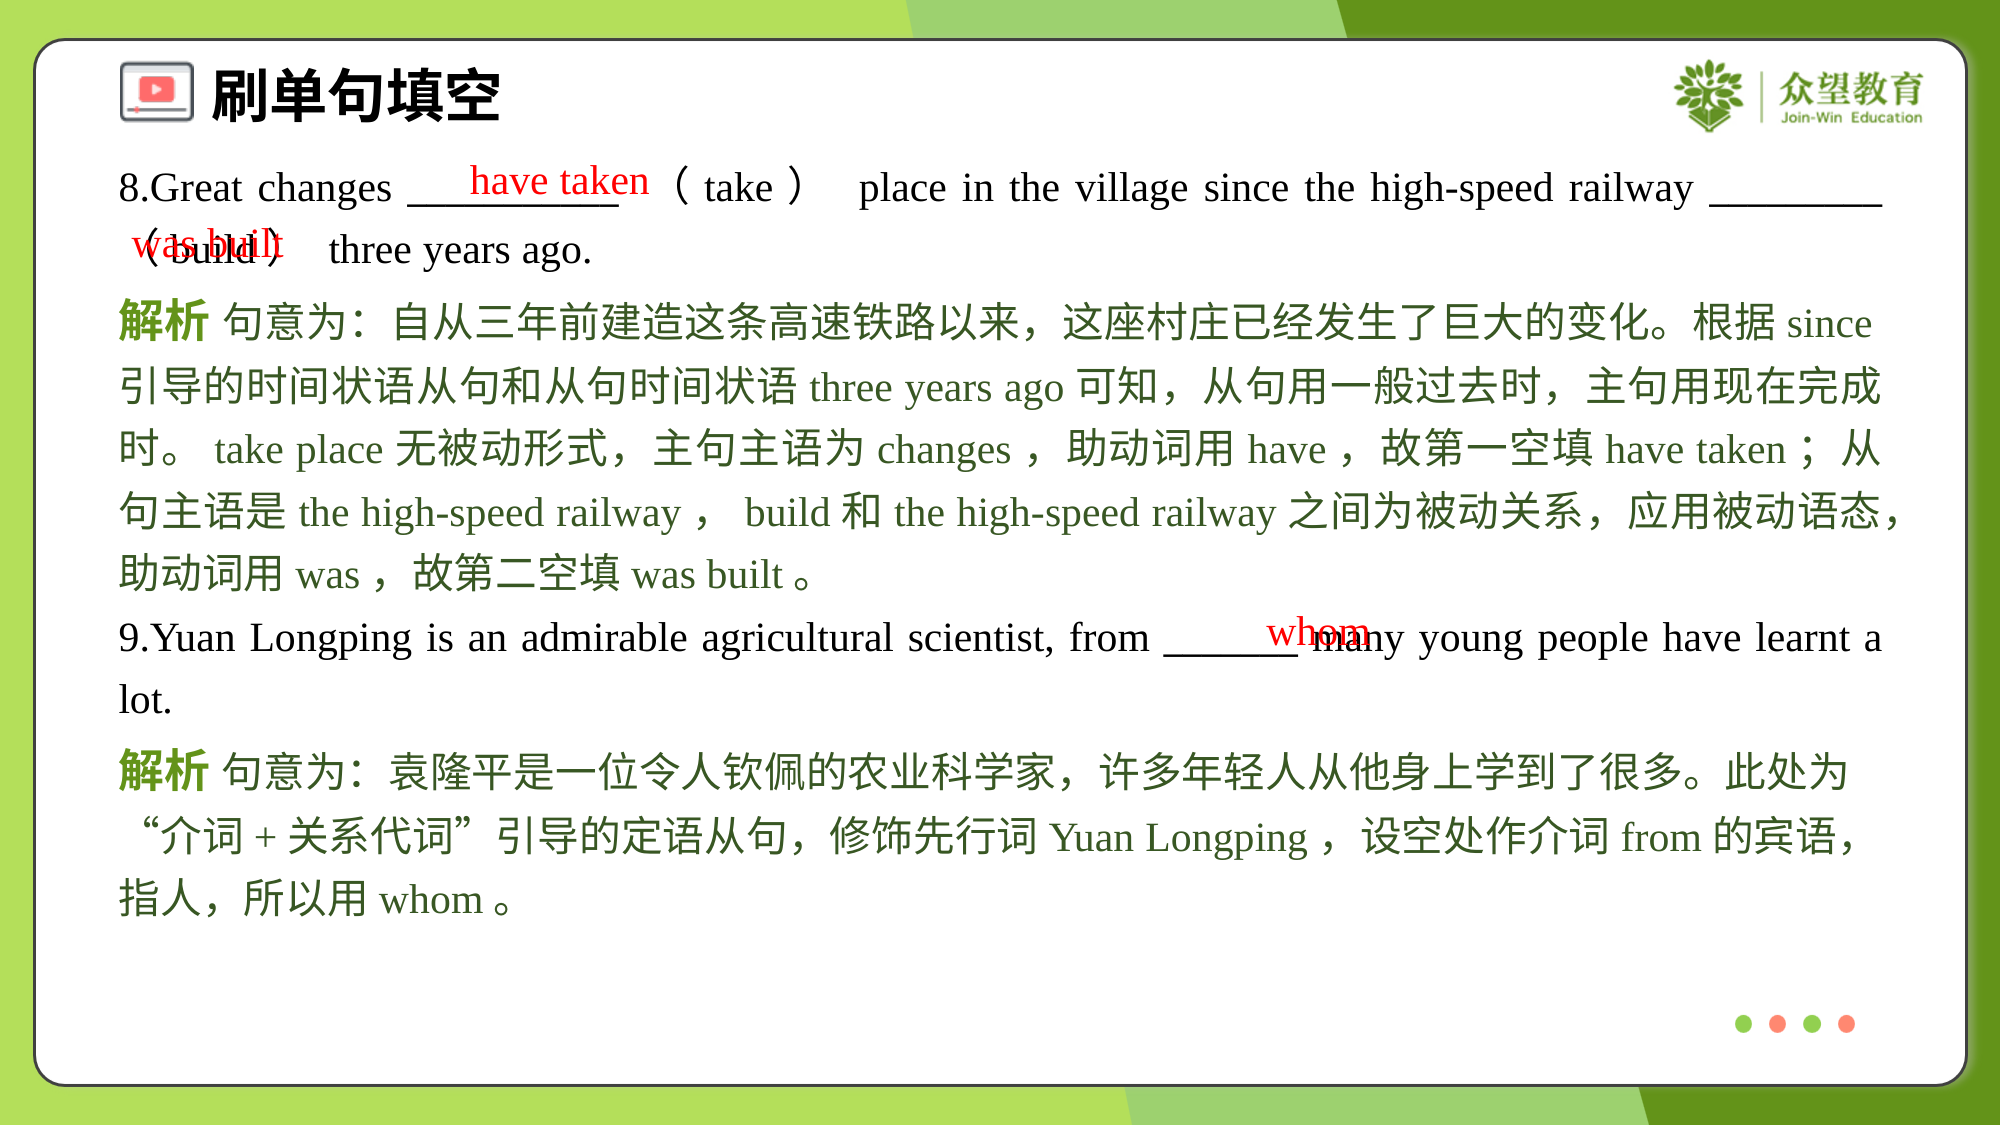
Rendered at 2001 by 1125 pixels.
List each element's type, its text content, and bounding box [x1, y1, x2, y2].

picture [0, 0, 2000, 1125]
text_box have taken [460, 140, 660, 198]
text_box 解析 句意为：袁隆平是一位令人钦佩的农业科学家，许多年轻人从他身上学到了很多。此处为“介词+关系代词”引导的定语从句，修饰先行词Yuan Longping，设空处作介词from的宾语，指人，所以用whom。 [118, 728, 1883, 918]
text_box 解析 句意为：自从三年前建造这条高速铁路以来，这座村庄已经发生了巨大的变化。根据since引导的时间状语从句和从句时间状语three years ago可知，从句用一般过去时，主句用现在完成时。take place无被动形式，主句主语为changes，助动词用have，故第一空填have taken；从句主语是the high-speed railway，build和the high-speed railway之间为被动关系，应用被动语态，助动词用was，故第二空填was built。 [118, 278, 1883, 592]
text_box whom [1261, 590, 1376, 649]
text_box was built [122, 203, 294, 261]
text_box 8.Great changes ___________ （take） place in the village since the high-speed railway _________ （build） three years ago. [118, 146, 1883, 267]
text_box 9.Yuan Longping is an admirable agricultural scientist, from _______ many young people have learnt a lot. [118, 597, 1883, 717]
